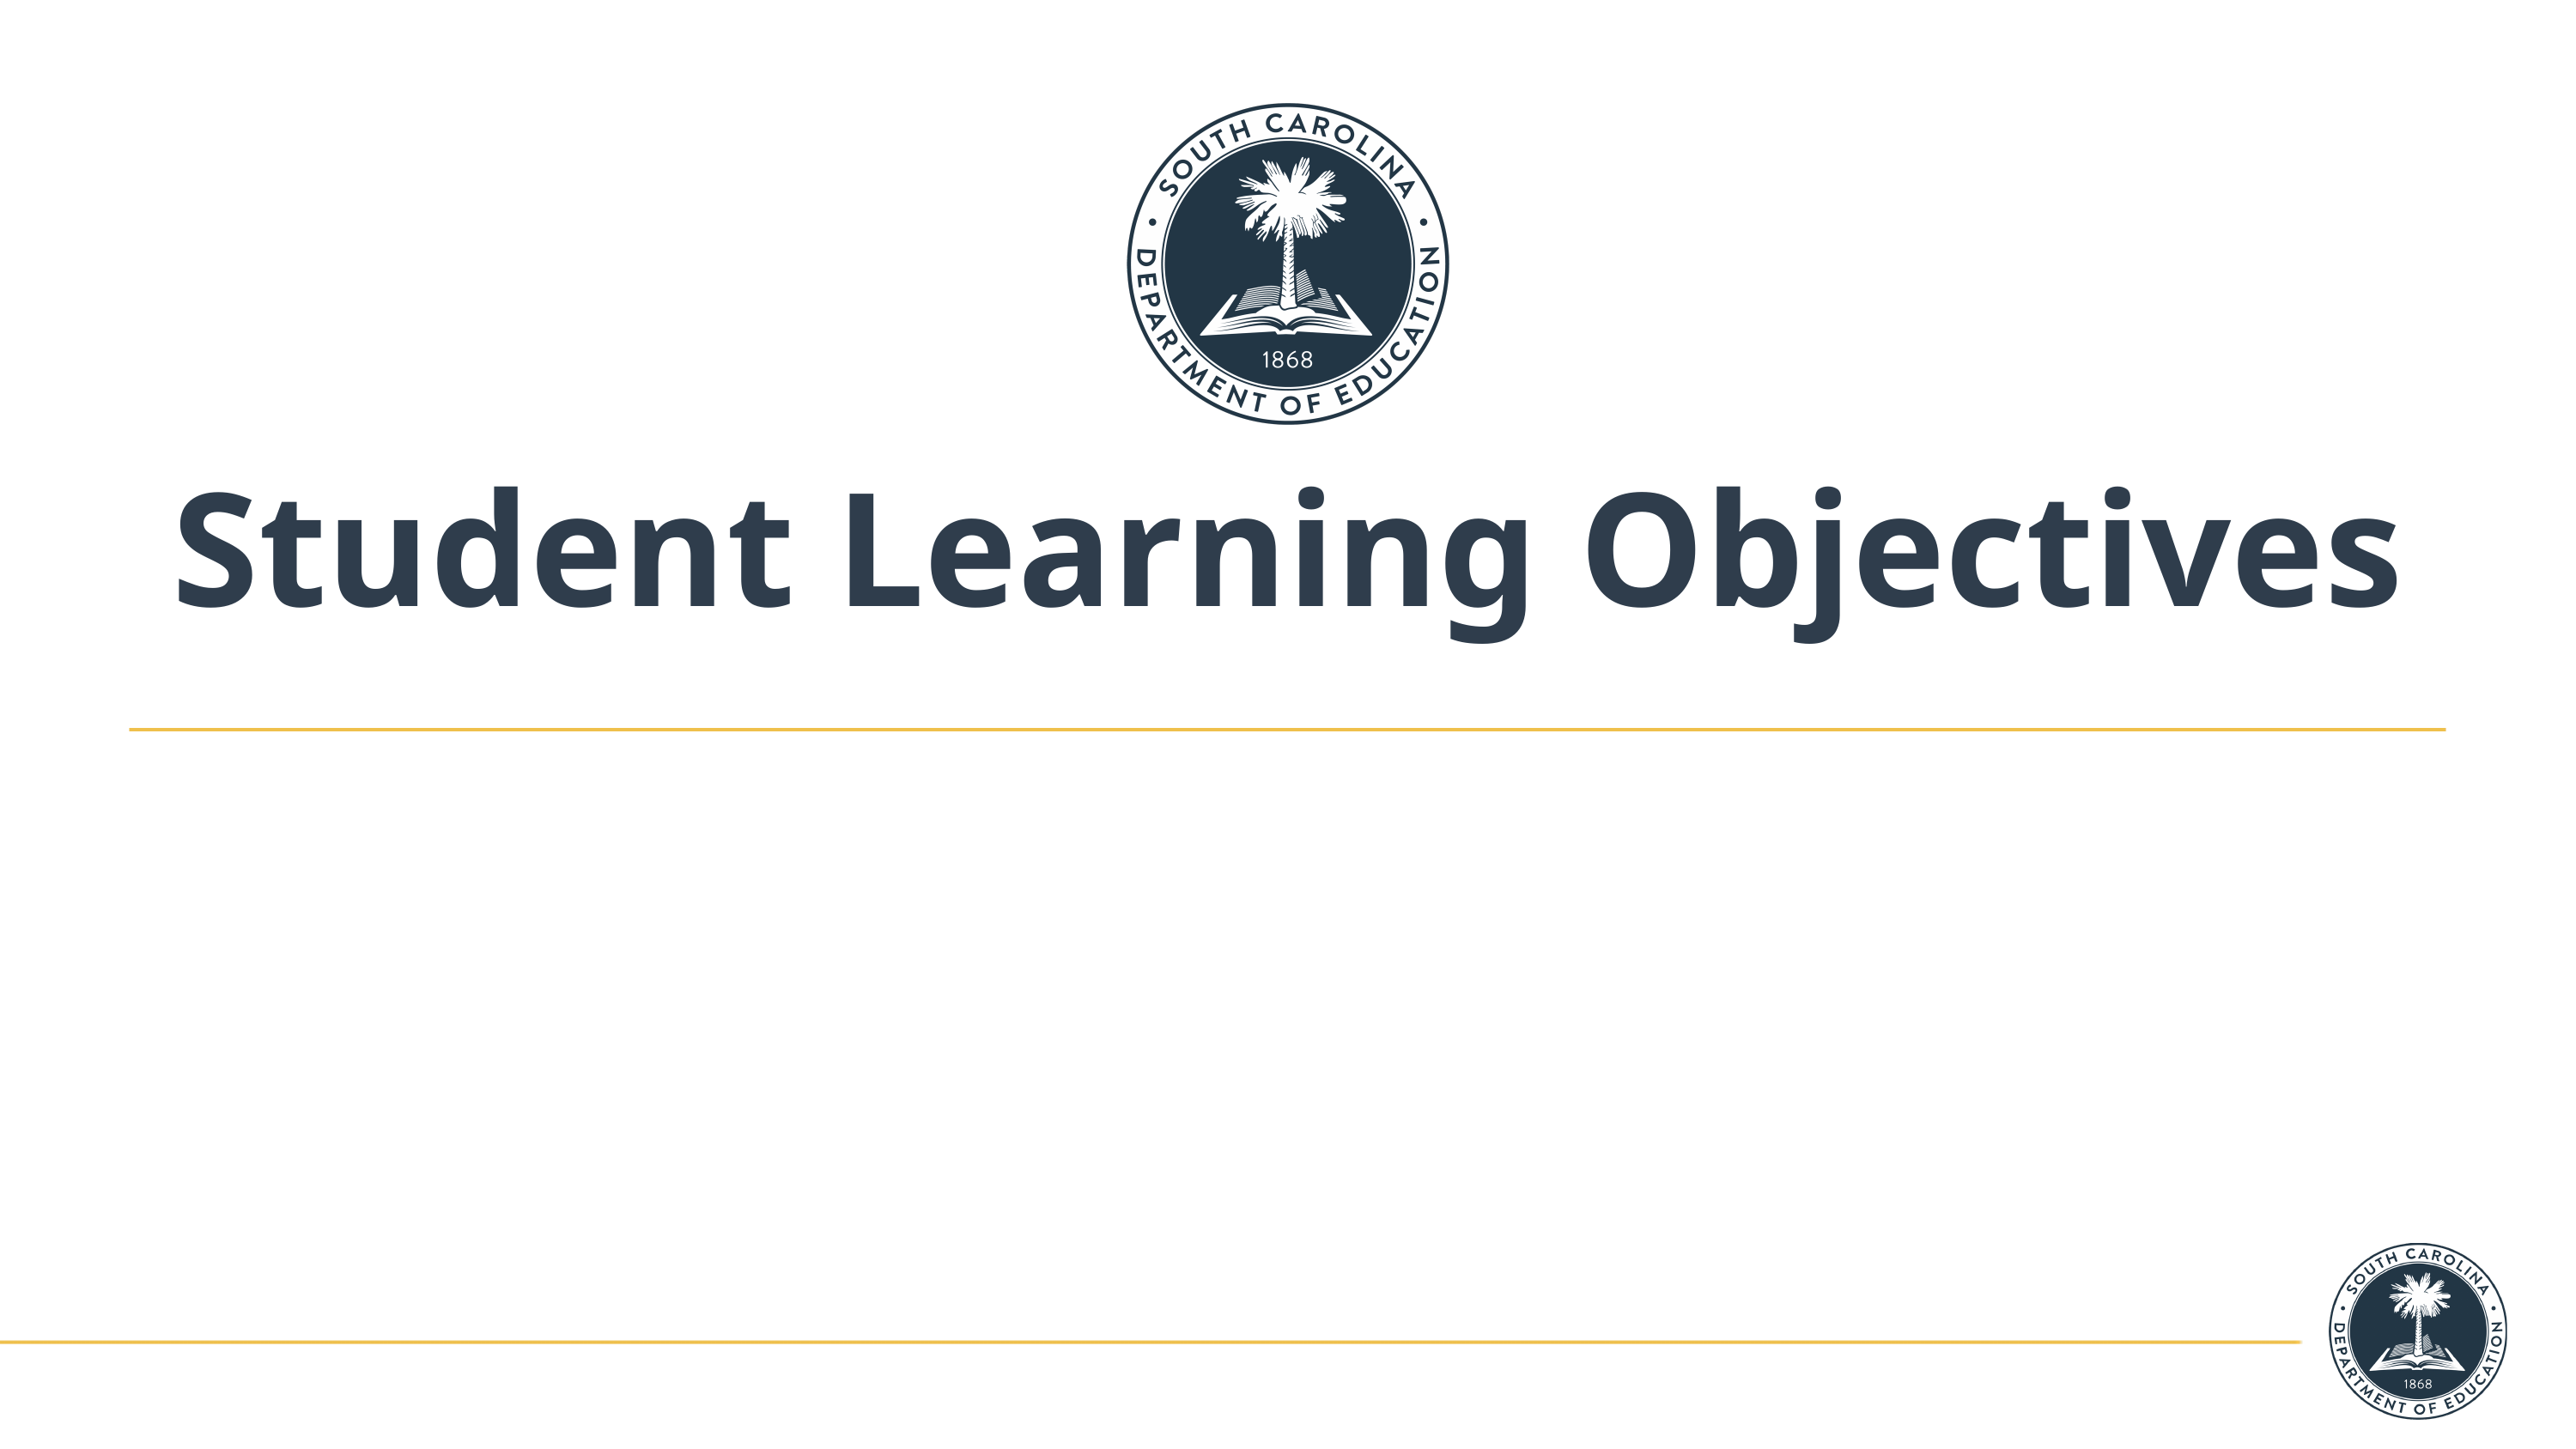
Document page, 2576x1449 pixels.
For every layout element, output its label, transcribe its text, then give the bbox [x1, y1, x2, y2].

picture [129, 728, 2447, 731]
picture [1127, 103, 1449, 425]
title Student Learning Objectives [129, 449, 2447, 692]
picture [2329, 1243, 2507, 1420]
